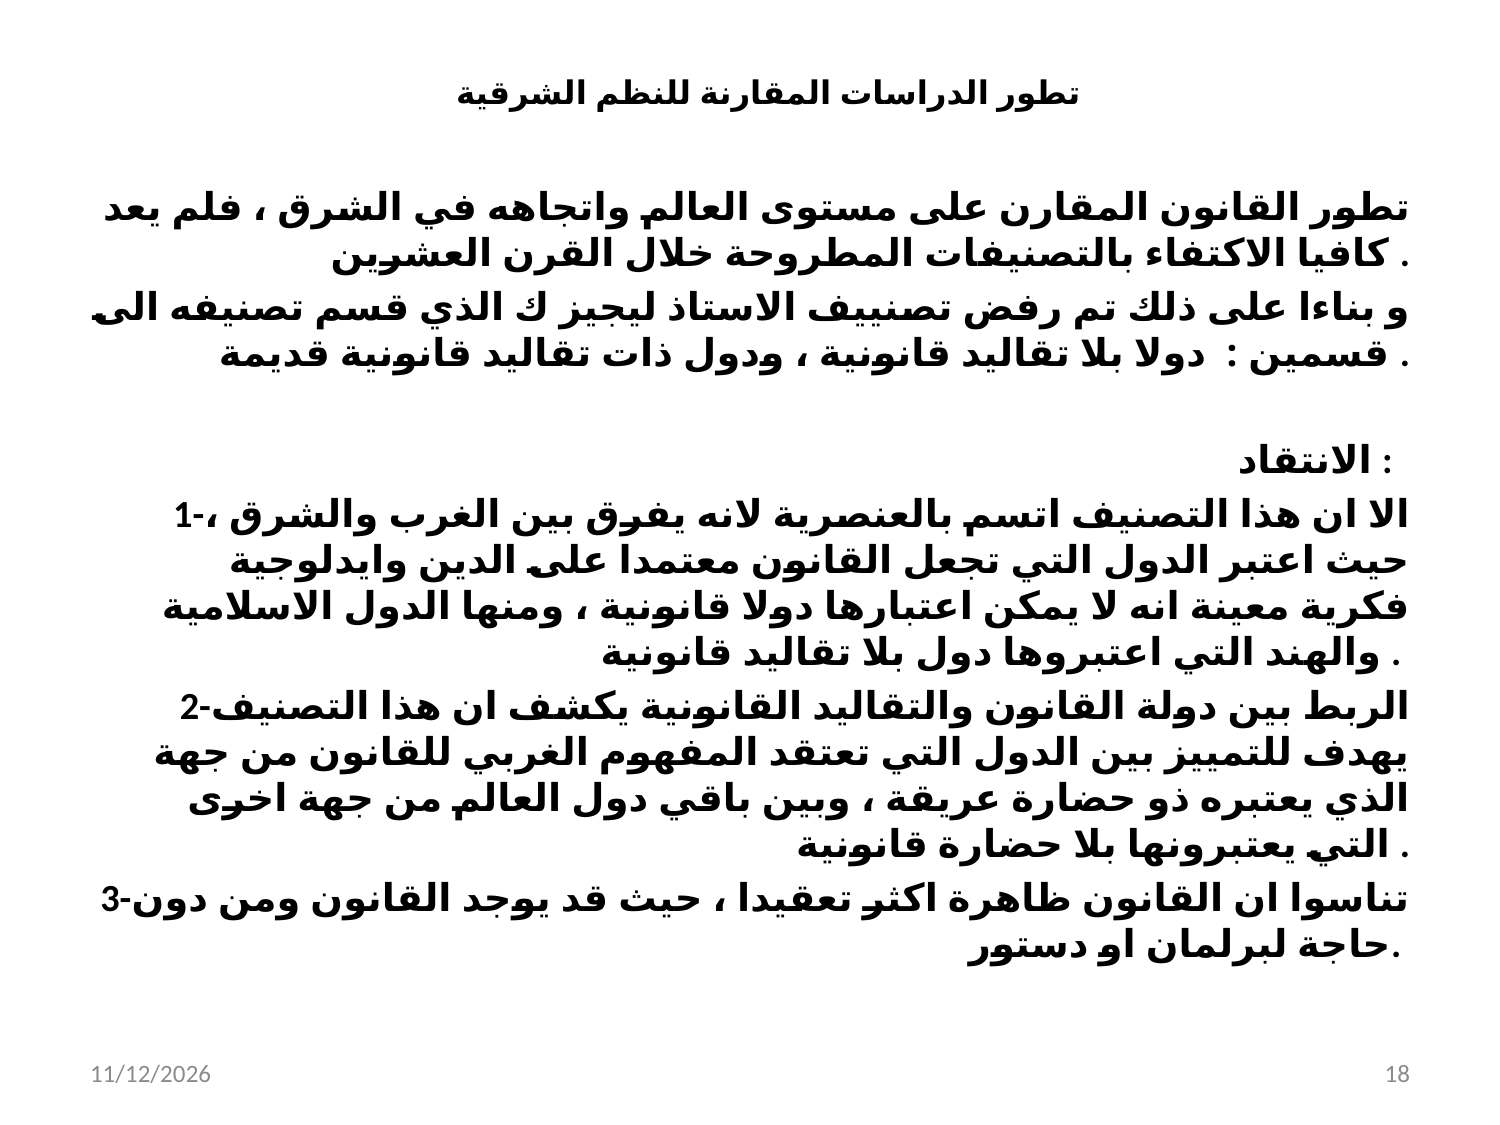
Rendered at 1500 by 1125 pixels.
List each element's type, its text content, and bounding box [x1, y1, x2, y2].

slide_number 18 [1074, 1042, 1425, 1103]
list تطور القانون المقارن على مستوى العالم واتجاهه في الشرق ، فلم يعد كافيا الاكتفاء بالتصنيفات المطروحة خلال القرن العشرين . و بناءا على ذلك تم رفض تصنييف الاستاذ ليجيز ك الذي قسم تصنيفه الى قسمين : دولا بلا تقاليد قانونية ، ودول ذات تقاليد قانونية قديمة . الانتقاد : 1-الا ان هذا التصنيف اتسم بالعنصرية لانه يفرق بين الغرب والشرق ، حيث اعتبر الدول التي تجعل القانون معتمدا على الدين وايدلوجية فكرية معينة انه لا يمكن اعتبارها دولا قانونية ، ومنها الدول الاسلامية والهند التي اعتبروها دول بلا تقاليد قانونية . 2-الربط بين دولة القانون والتقاليد القانونية يكشف ان هذا التصنيف يهدف للتمييز بين الدول التي تعتقد المفهوم الغربي للقانون من جهة الذي يعتبره ذو حضارة عريقة ، وبين باقي دول العالم من جهة اخرى التي يعتبرونها بلا حضارة قانونية . 3-تناسوا ان القانون ظاهرة اكثر تعقيدا ، حيث قد يوجد القانون ومن دون حاجة لبرلمان او دستور. [75, 174, 1425, 1005]
title تطور الدراسات المقارنة للنظم الشرقية [437, 45, 1100, 138]
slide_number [75, 1042, 425, 1103]
